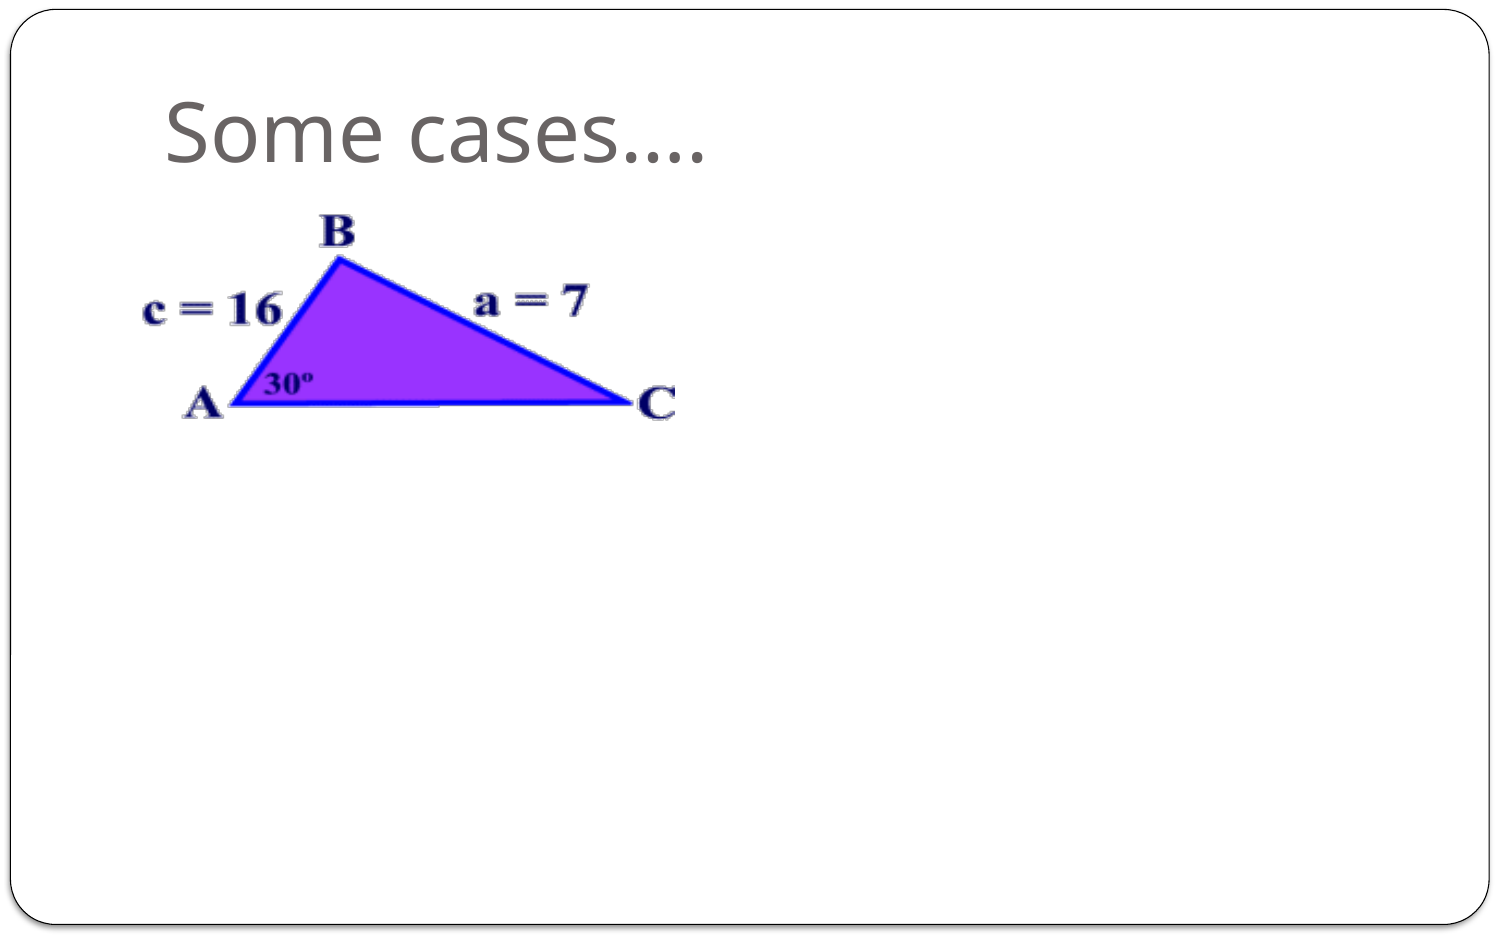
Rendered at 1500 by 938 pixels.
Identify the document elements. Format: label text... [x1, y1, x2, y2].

title Some cases…. [150, 37, 1425, 194]
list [137, 197, 675, 449]
